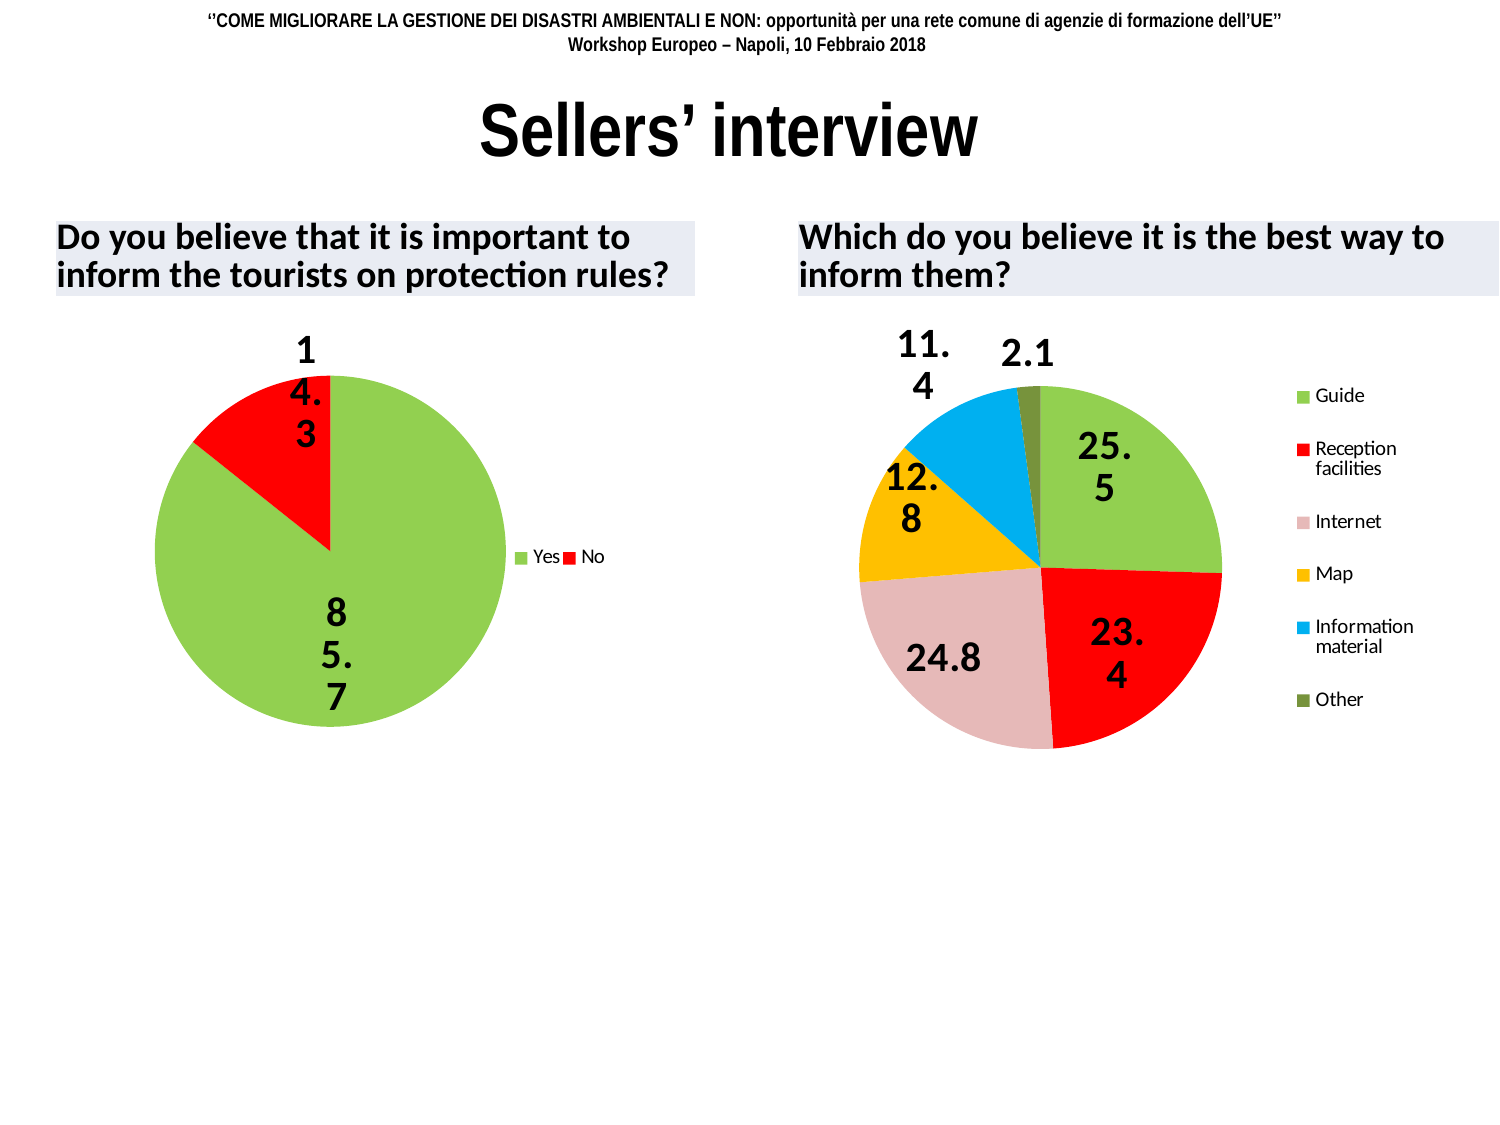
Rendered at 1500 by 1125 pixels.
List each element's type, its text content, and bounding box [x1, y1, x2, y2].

chart [749, 325, 1451, 777]
chart [100, 325, 632, 777]
table_header Which do you believe it is the best way to inform them? [798, 221, 1499, 296]
text_box ‘’COME MIGLIORARE LA GESTIONE DEI DISASTRI AMBIENTALI E NON: opportunità per una rete comune di agenzie di formazione dell’UE’’ Workshop Europeo – Napoli, 10 Febbraio 2018 [0, 0, 1500, 63]
table_header Do you believe that it is important to inform the tourists on protection rules? [56, 221, 695, 296]
text_box Sellers’ interview [55, 63, 1403, 189]
